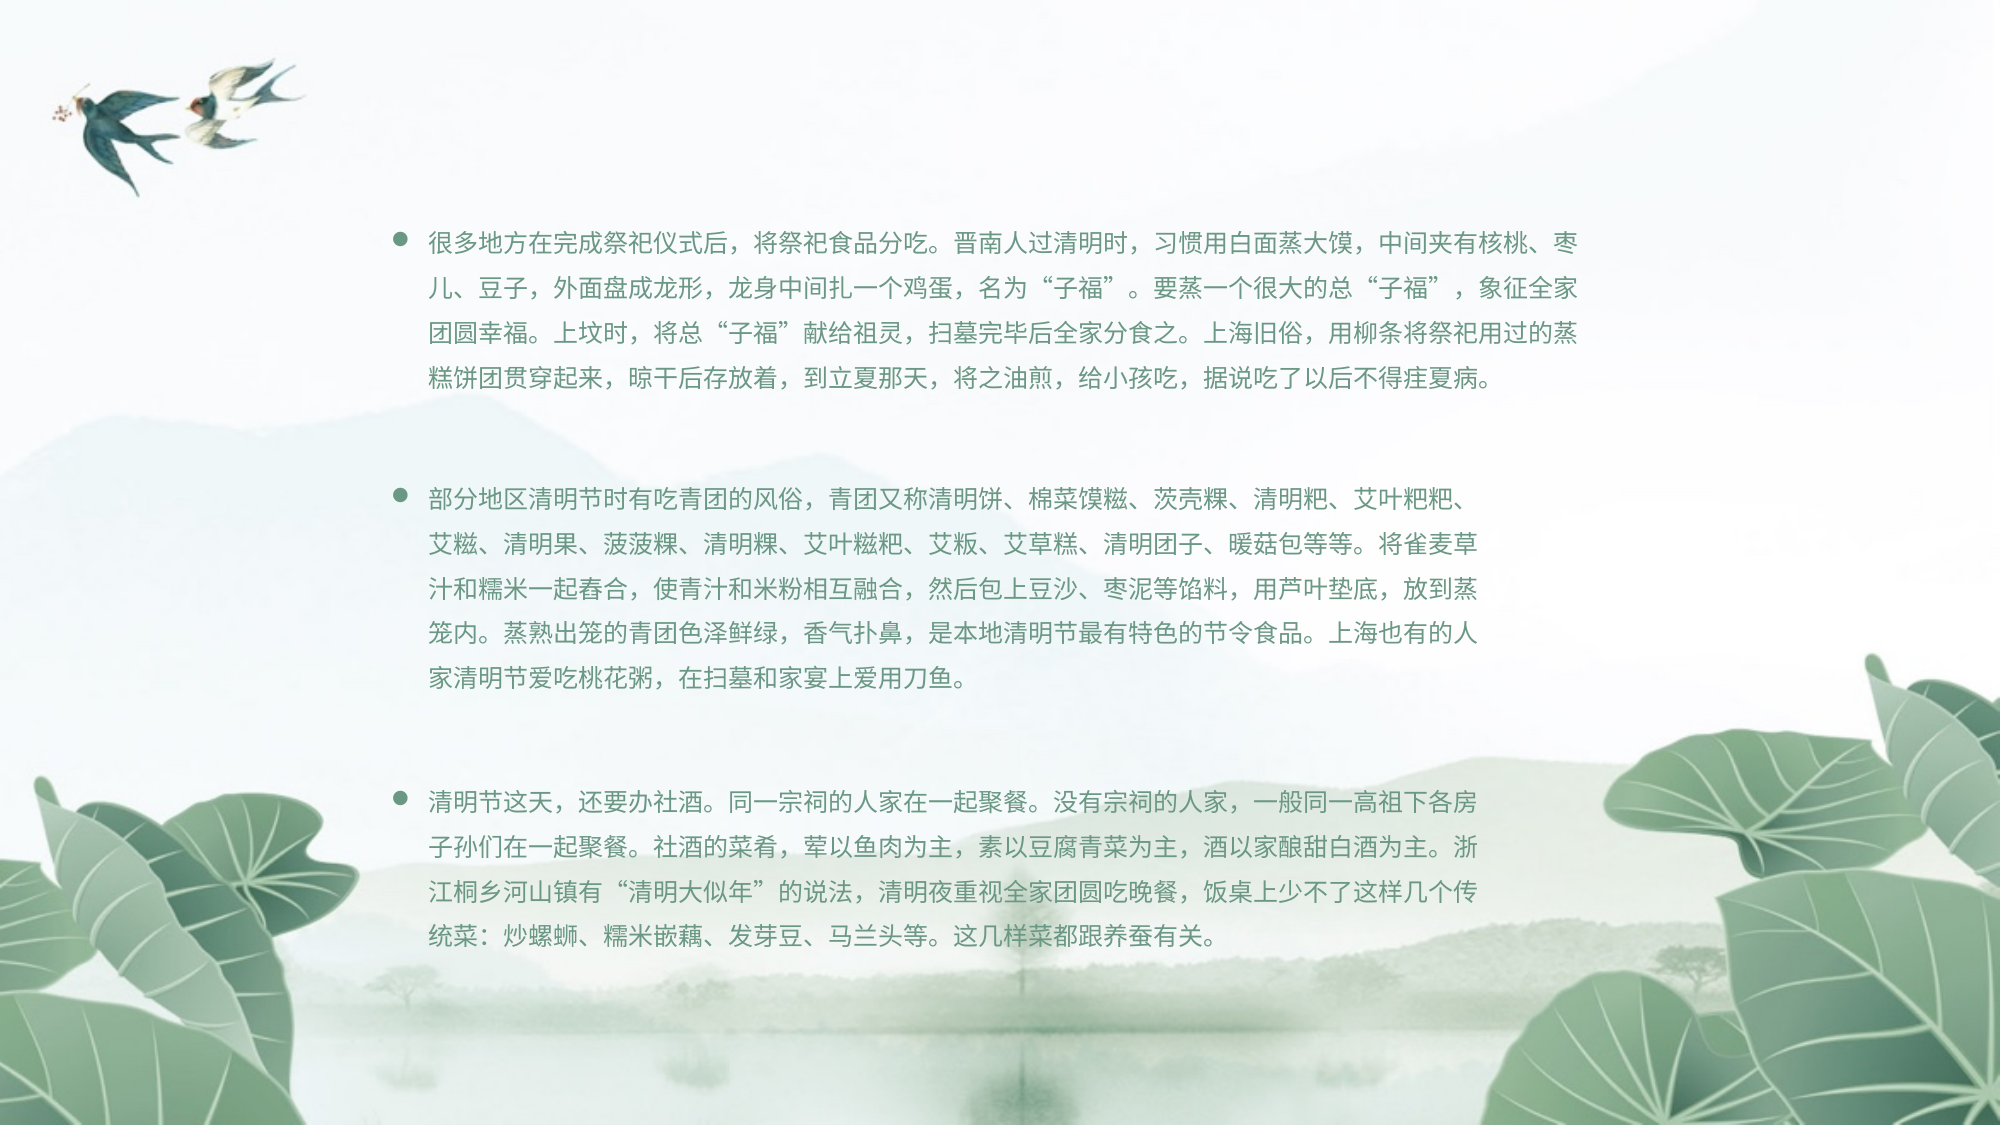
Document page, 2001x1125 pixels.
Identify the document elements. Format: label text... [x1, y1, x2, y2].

picture [0, 0, 2000, 1125]
text_box 清明节这天，还要办社酒。同一宗祠的人家在一起聚餐。没有宗祠的人家，一般同一高祖下各房子孙们在一起聚餐。社酒的菜肴，荤以鱼肉为主，素以豆腐青菜为主，酒以家酿甜白酒为主。浙江桐乡河山镇有“清明大似年”的说法，清明夜重视全家团圆吃晚餐，饭桌上少不了这样几个传统菜：炒螺蛳、糯米嵌藕、发芽豆、马兰头等。这几样菜都跟养蚕有关。 [376, 763, 1512, 959]
text_box 部分地区清明节时有吃青团的风俗，青团又称清明饼、棉菜馍糍、茨壳粿、清明粑、艾叶粑粑、艾糍、清明果、菠菠粿、清明粿、艾叶糍粑、艾粄、艾草糕、清明团子、暖菇包等等。将雀麦草汁和糯米一起舂合，使青汁和米粉相互融合，然后包上豆沙、枣泥等馅料，用芦叶垫底，放到蒸笼内。蒸熟出笼的青团色泽鲜绿，香气扑鼻，是本地清明节最有特色的节令食品。上海也有的人家清明节爱吃桃花粥，在扫墓和家宴上爱用刀鱼。 [376, 461, 1510, 701]
text_box 很多地方在完成祭祀仪式后，将祭祀食品分吃。晋南人过清明时，习惯用白面蒸大馍，中间夹有核桃、枣儿、豆子，外面盘成龙形，龙身中间扎一个鸡蛋，名为“子福”。要蒸一个很大的总“子福”，象征全家团圆幸福。上坟时，将总“子福”献给祖灵，扫墓完毕后全家分食之。上海旧俗，用柳条将祭祀用过的蒸糕饼团贯穿起来，晾干后存放着，到立夏那天，将之油煎，给小孩吃，据说吃了以后不得疰夏病。 [376, 205, 1613, 400]
